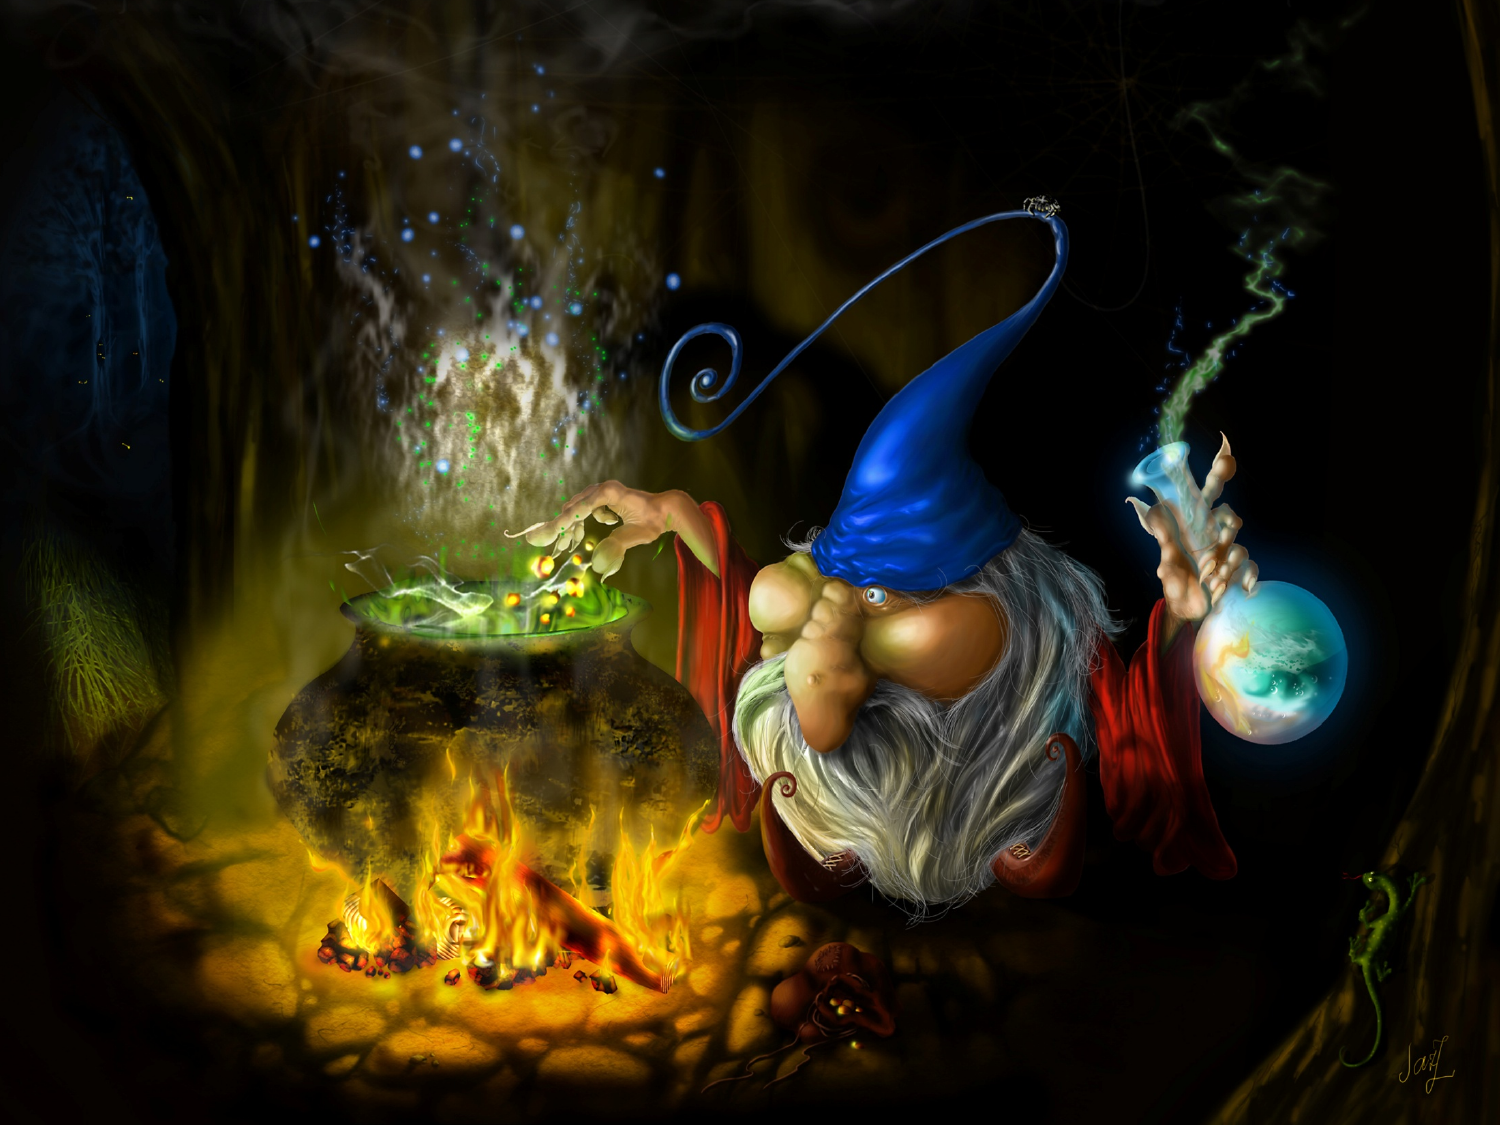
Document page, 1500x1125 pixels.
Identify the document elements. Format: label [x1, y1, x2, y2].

list [0, 0, 1500, 1125]
